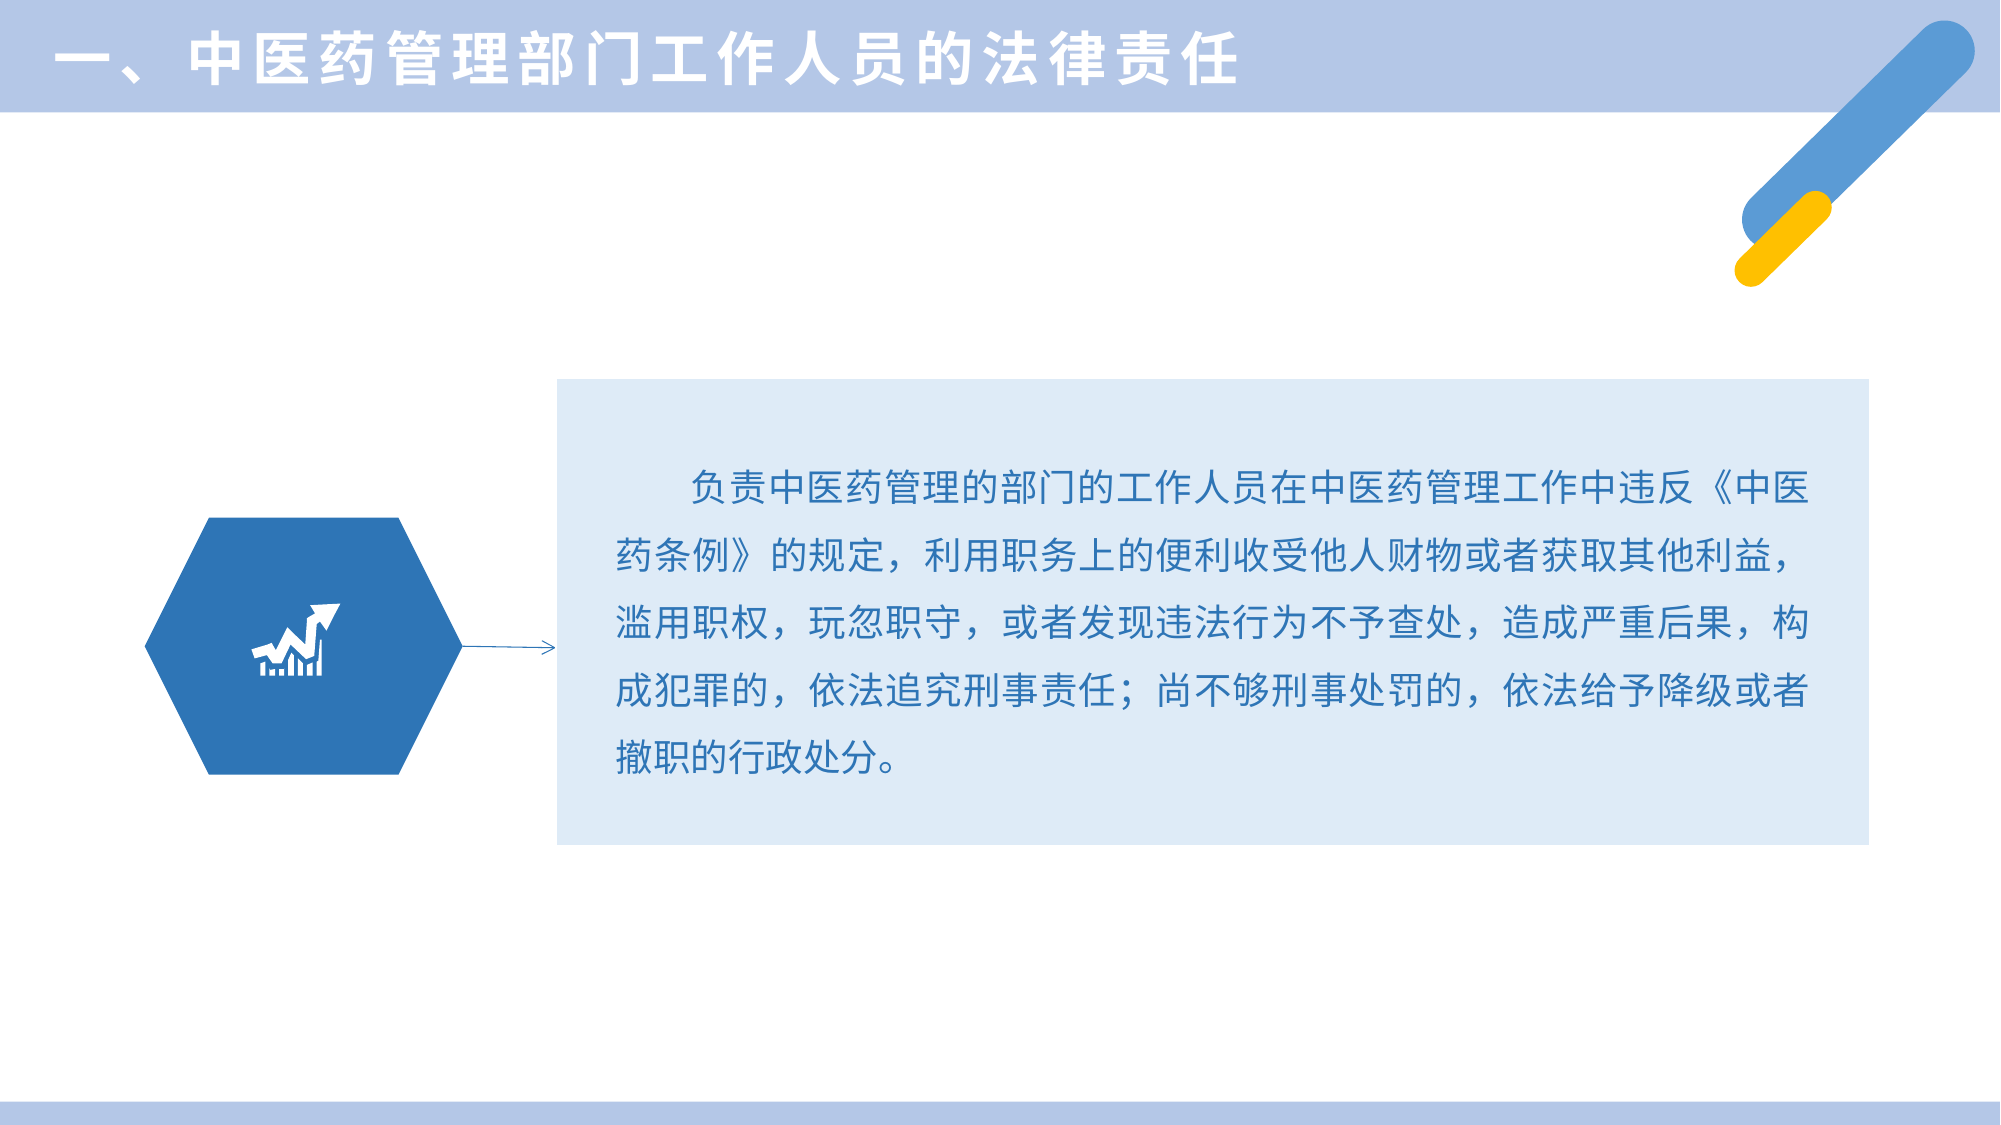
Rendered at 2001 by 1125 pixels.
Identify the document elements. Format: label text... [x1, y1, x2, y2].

text_box [306, 662, 313, 676]
text_box [297, 658, 303, 676]
text_box [260, 661, 266, 676]
text_box [269, 668, 276, 676]
text_box 负责中医药管理的部门的工作人员在中医药管理工作中违反《中医药条例》的规定，利用职务上的便利收受他人财物或者获取其他利益，滥用职权，玩忽职守，或者发现违法行为不予查处，造成严重后果，构成犯罪的，依法追究刑事责任；尚不够刑事处罚的，依法给予降级或者撤职的行政处分。 [600, 434, 1826, 787]
text_box [555, 377, 1872, 847]
text_box [251, 603, 341, 664]
text_box 一、中医药管理部门工作人员的法律责任 [41, 16, 1252, 98]
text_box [1678, 116, 2000, 185]
text_box [316, 639, 322, 676]
text_box [288, 652, 294, 676]
text_box [279, 668, 285, 676]
text_box [143, 516, 464, 776]
